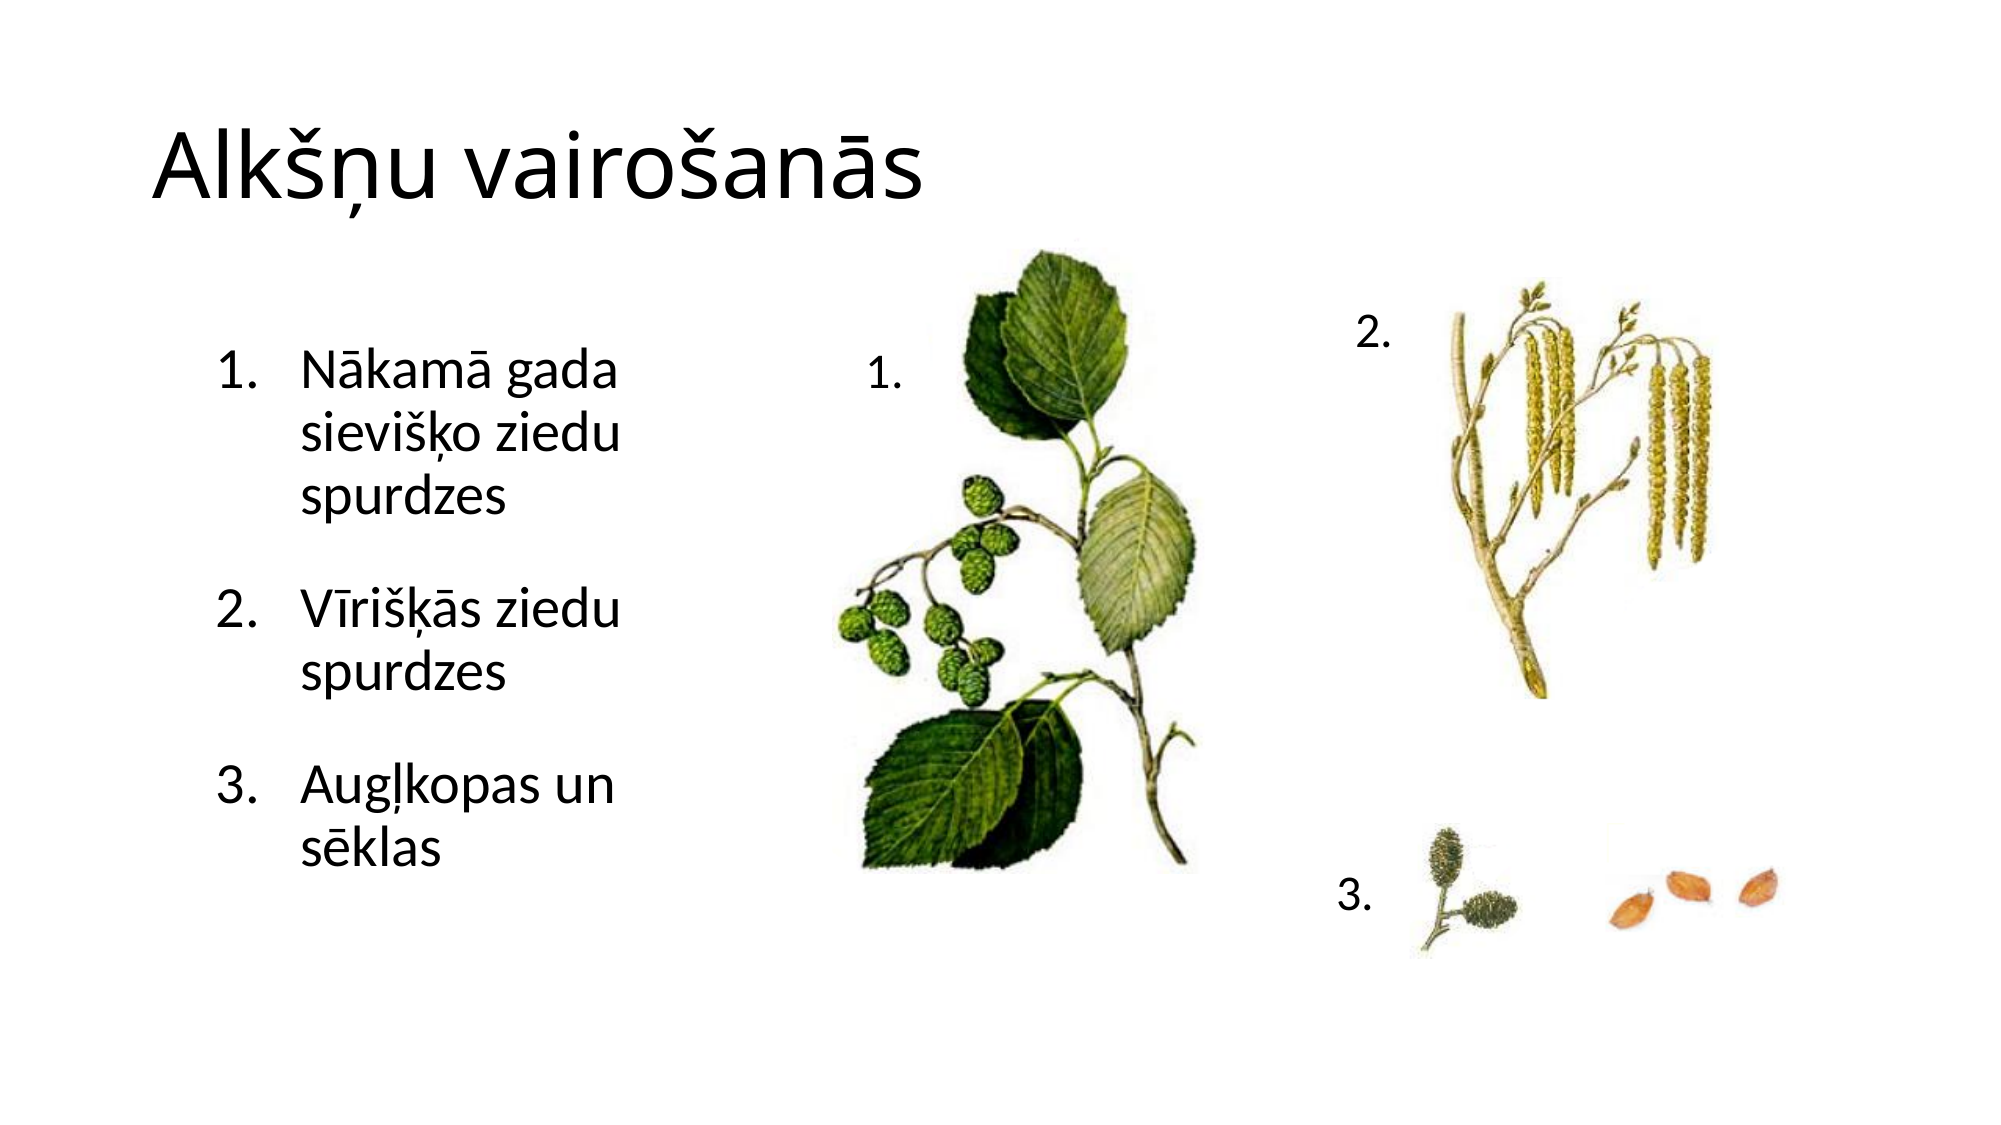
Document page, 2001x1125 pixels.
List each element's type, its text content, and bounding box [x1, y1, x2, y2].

title Alkšņu vairošanās [137, 59, 1863, 278]
picture [832, 237, 1206, 874]
text_box 3. [1321, 853, 1390, 928]
picture [1434, 277, 1721, 707]
picture [1406, 823, 1789, 959]
list Nākamā gada sievišķo ziedu spurdzes Vīrišķās ziedu spurdzes Augļkopas un sēklas [200, 331, 717, 1045]
text_box 2. [1340, 289, 1408, 365]
